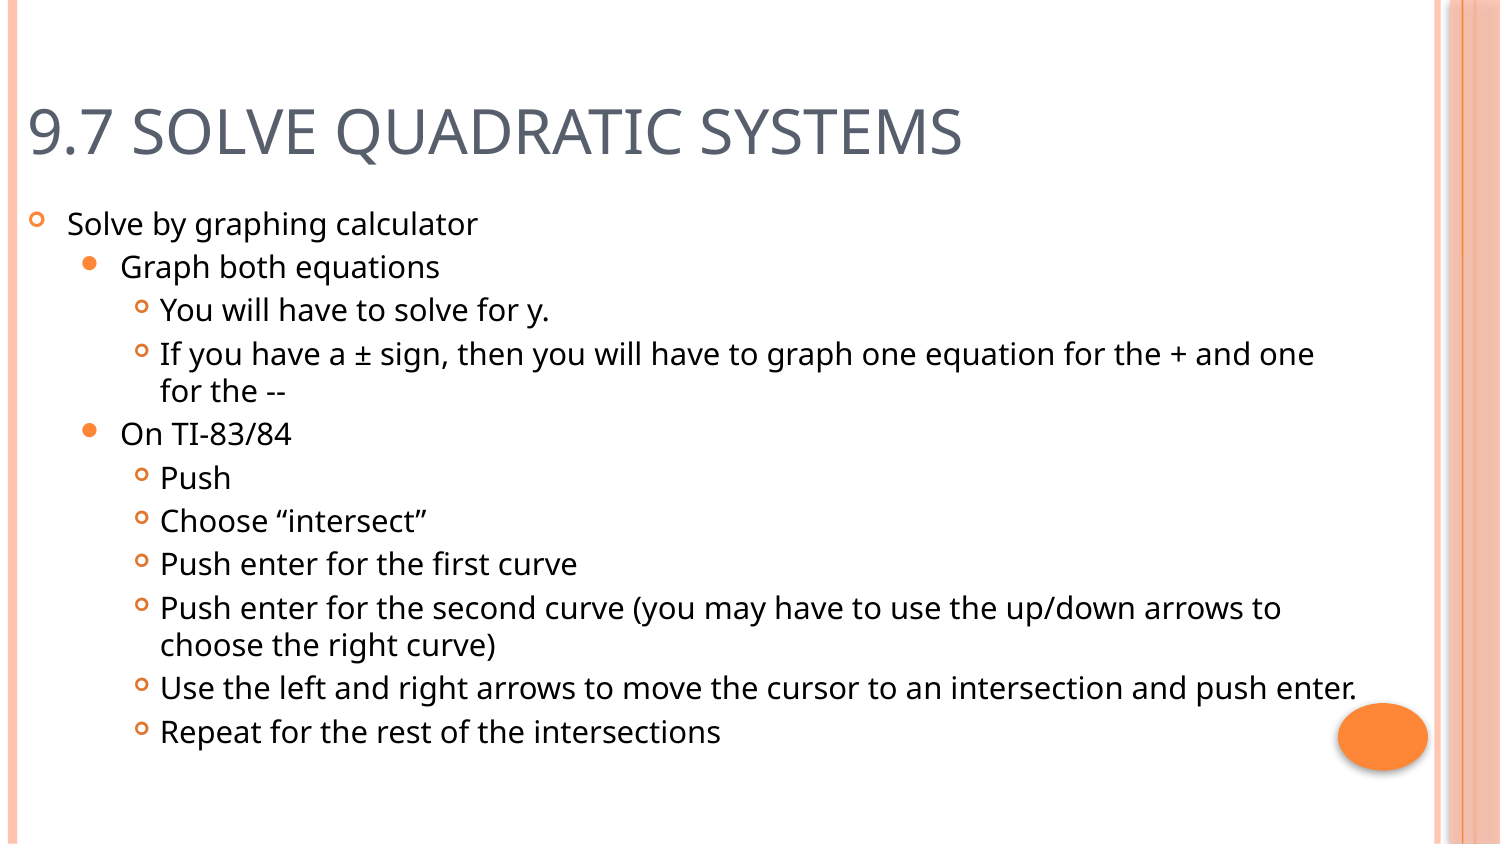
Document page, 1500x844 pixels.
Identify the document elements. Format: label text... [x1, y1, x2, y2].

title 9.7 Solve Quadratic Systems [12, 33, 1375, 175]
